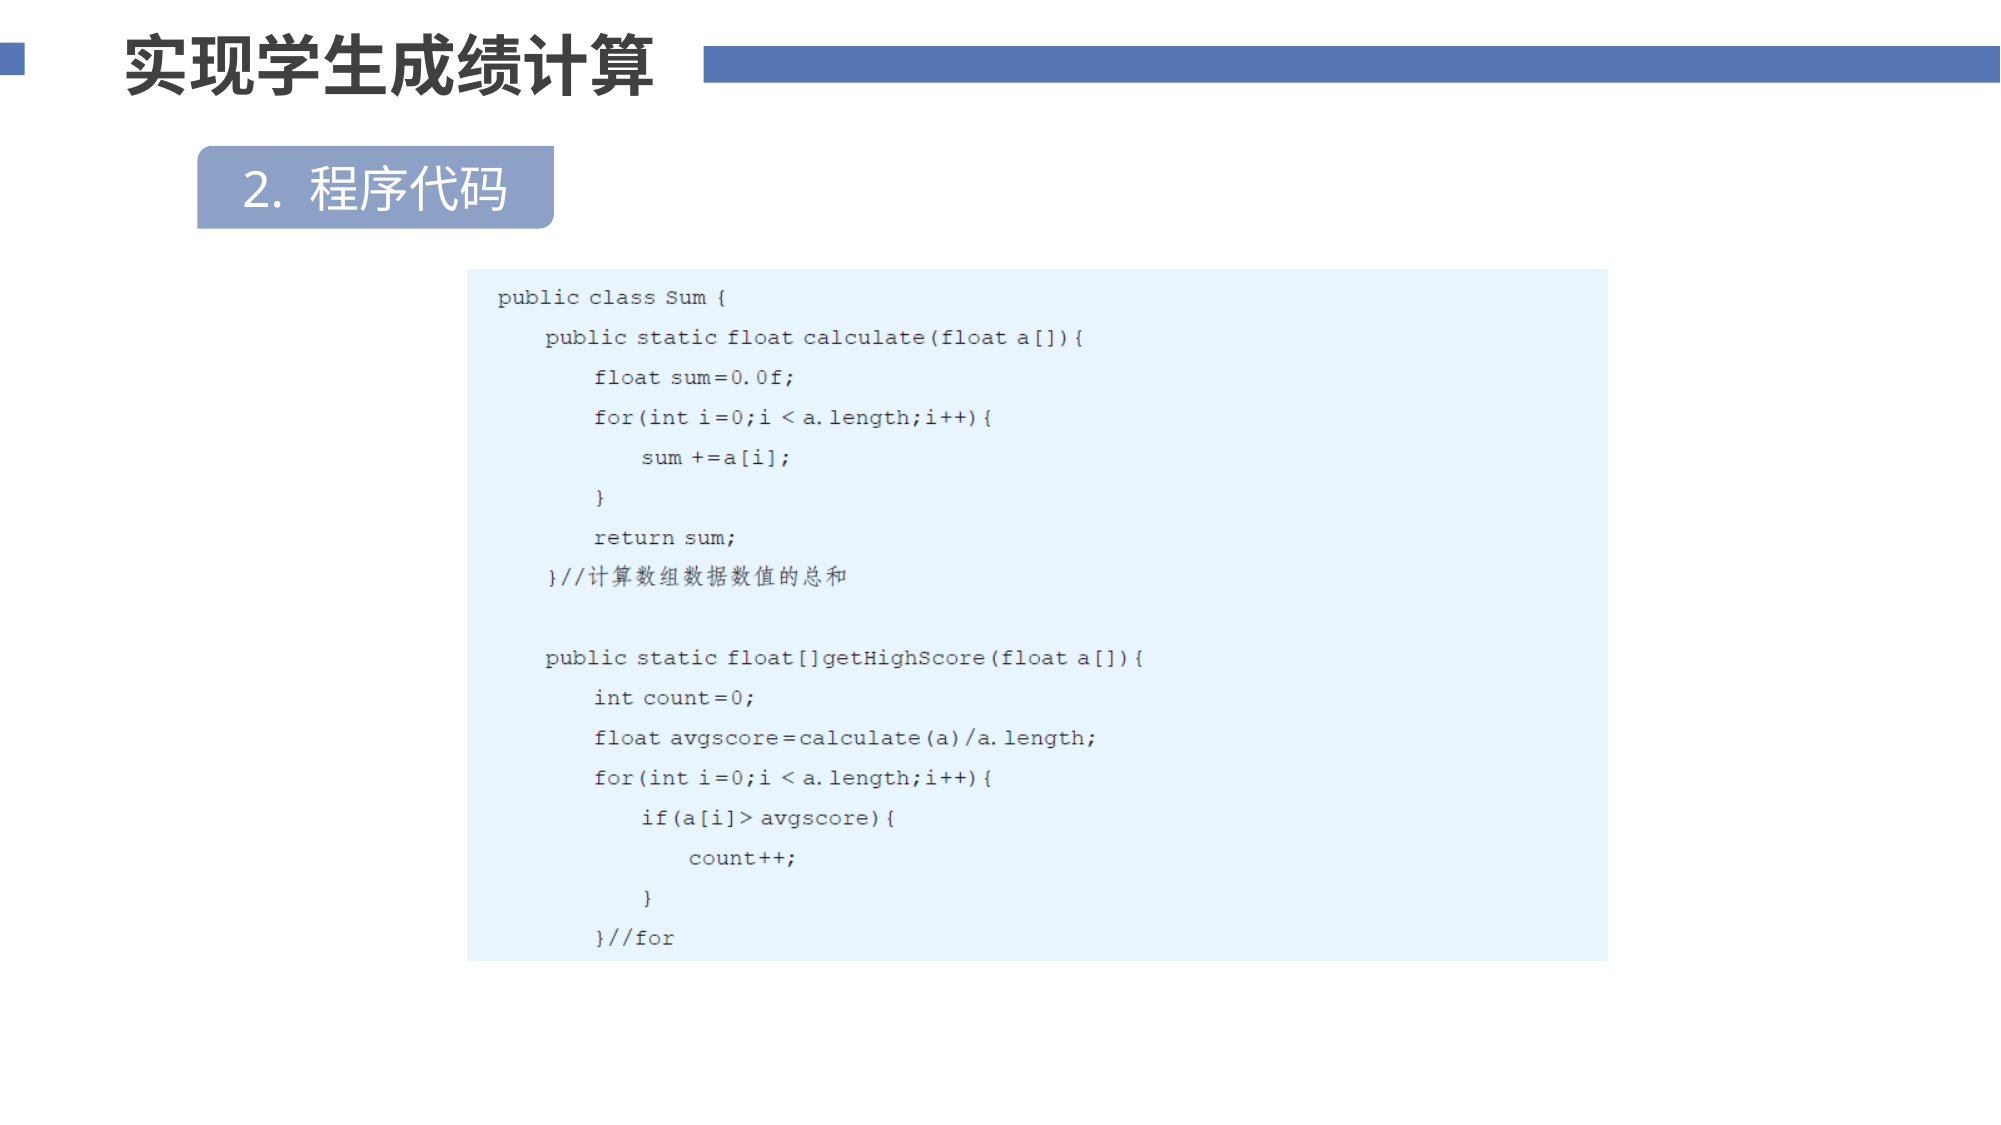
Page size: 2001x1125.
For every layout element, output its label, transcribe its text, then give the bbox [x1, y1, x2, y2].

text_box [702, 45, 2000, 84]
picture [466, 269, 1608, 961]
text_box 实现学生成绩计算 [122, 23, 657, 104]
text_box [0, 41, 26, 76]
text_box 2. 程序代码 [197, 145, 554, 229]
